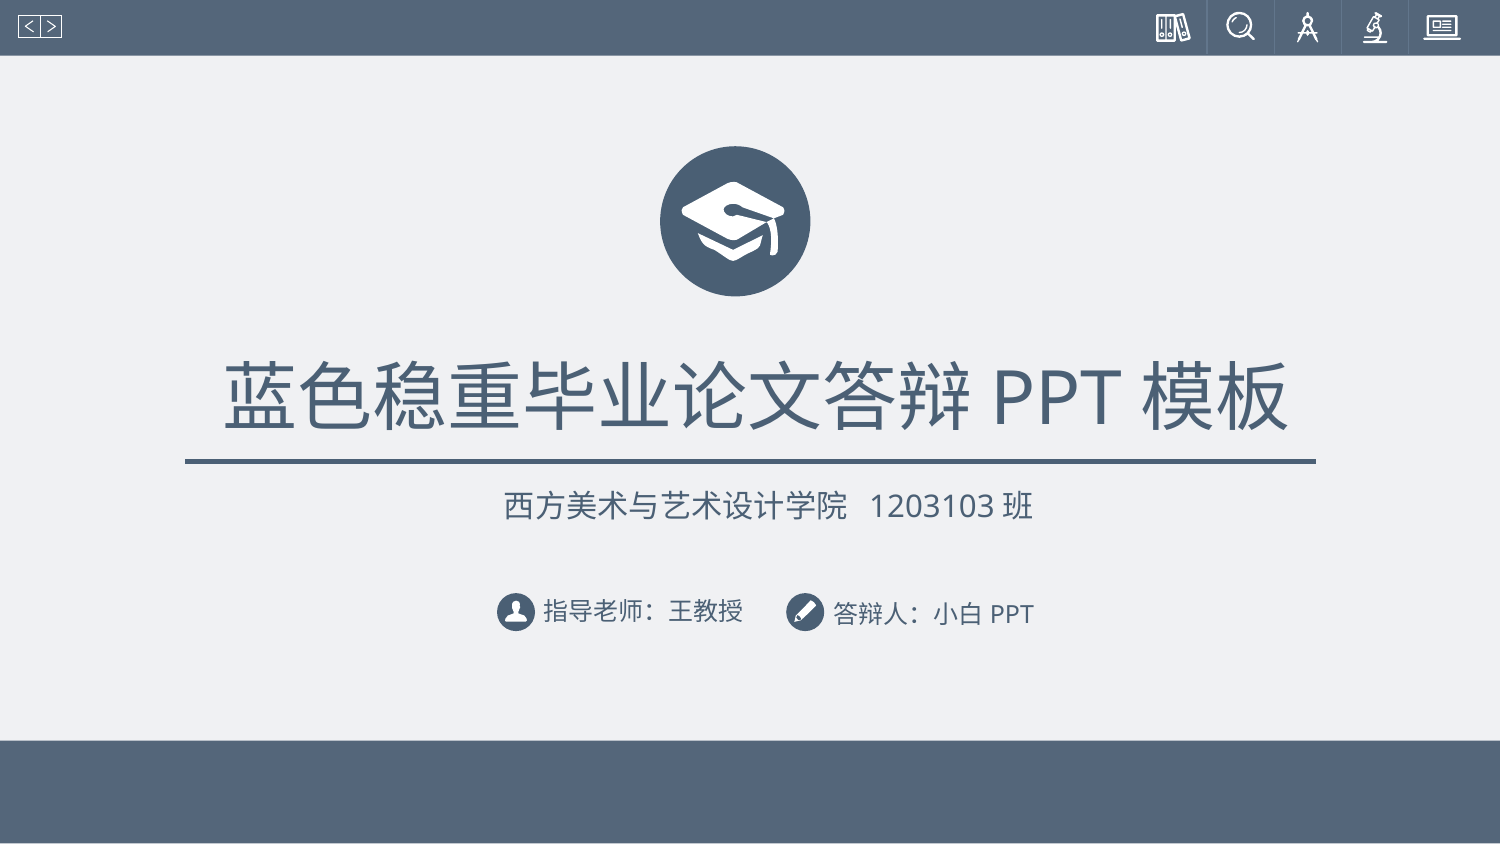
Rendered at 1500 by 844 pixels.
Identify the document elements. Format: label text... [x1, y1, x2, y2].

text_box 指导老师：王教授 [532, 589, 756, 631]
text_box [40, 15, 63, 38]
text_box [785, 592, 825, 632]
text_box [659, 145, 811, 297]
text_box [496, 592, 536, 632]
text_box [1362, 12, 1388, 44]
text_box [1423, 15, 1462, 40]
text_box 西方美术与艺术设计学院 1203103班 [492, 480, 1045, 530]
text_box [18, 15, 37, 38]
text_box [1226, 11, 1255, 40]
text_box [1156, 12, 1191, 42]
text_box 答辩人：小白PPT [825, 592, 1046, 634]
text_box [1297, 11, 1319, 43]
text_box 蓝色稳重毕业论文答辩PPT模板 [210, 344, 1302, 446]
